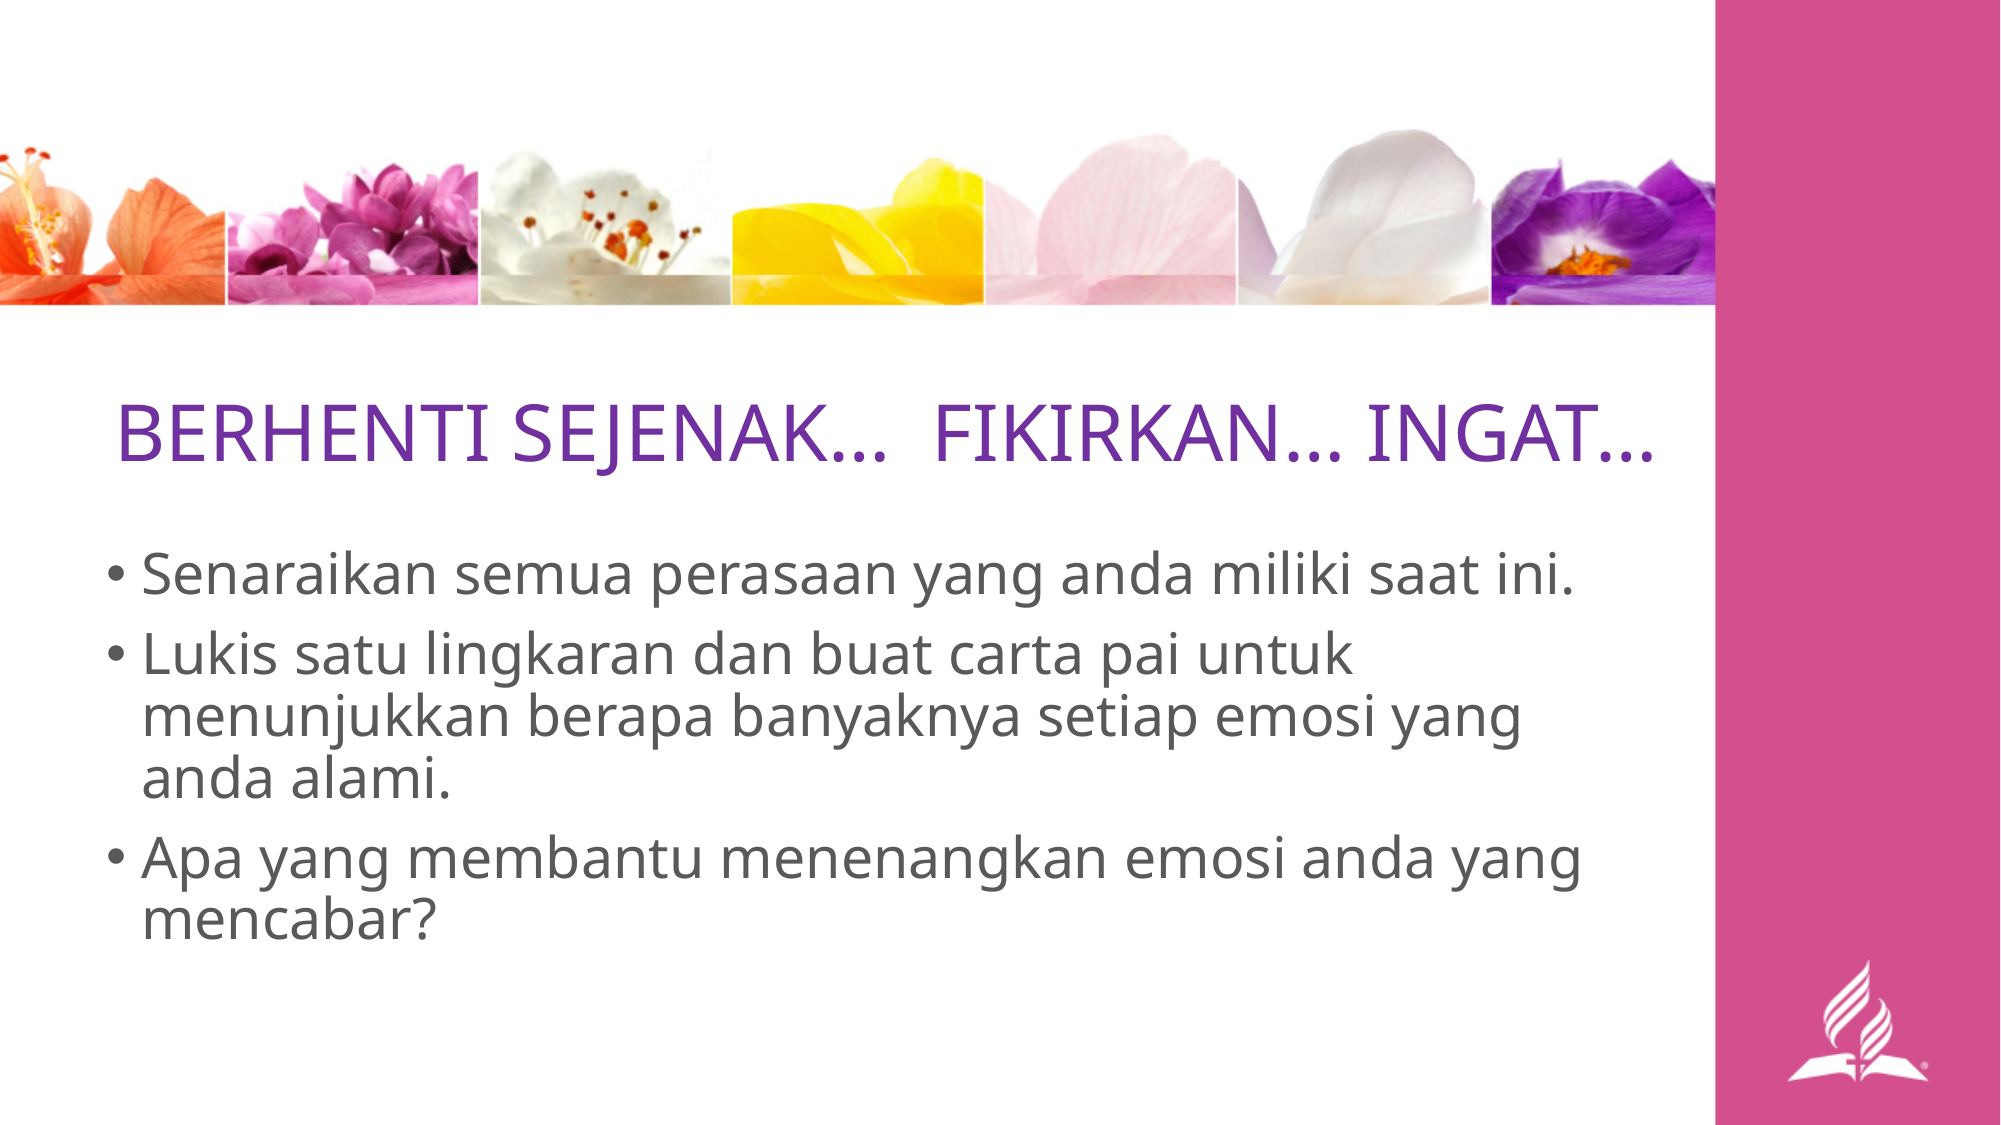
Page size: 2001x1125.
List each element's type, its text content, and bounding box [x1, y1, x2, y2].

picture [0, 0, 2001, 1125]
list BERHENTI SEJENAK… FIKIRKAN… INGAT… Senaraikan semua perasaan yang anda miliki saat ini. Lukis satu lingkaran dan buat carta pai untuk menunjukkan berapa banyaknya setiap emosi yang anda alami. Apa yang membantu menenangkan emosi anda yang mencabar? [91, 385, 1683, 1022]
